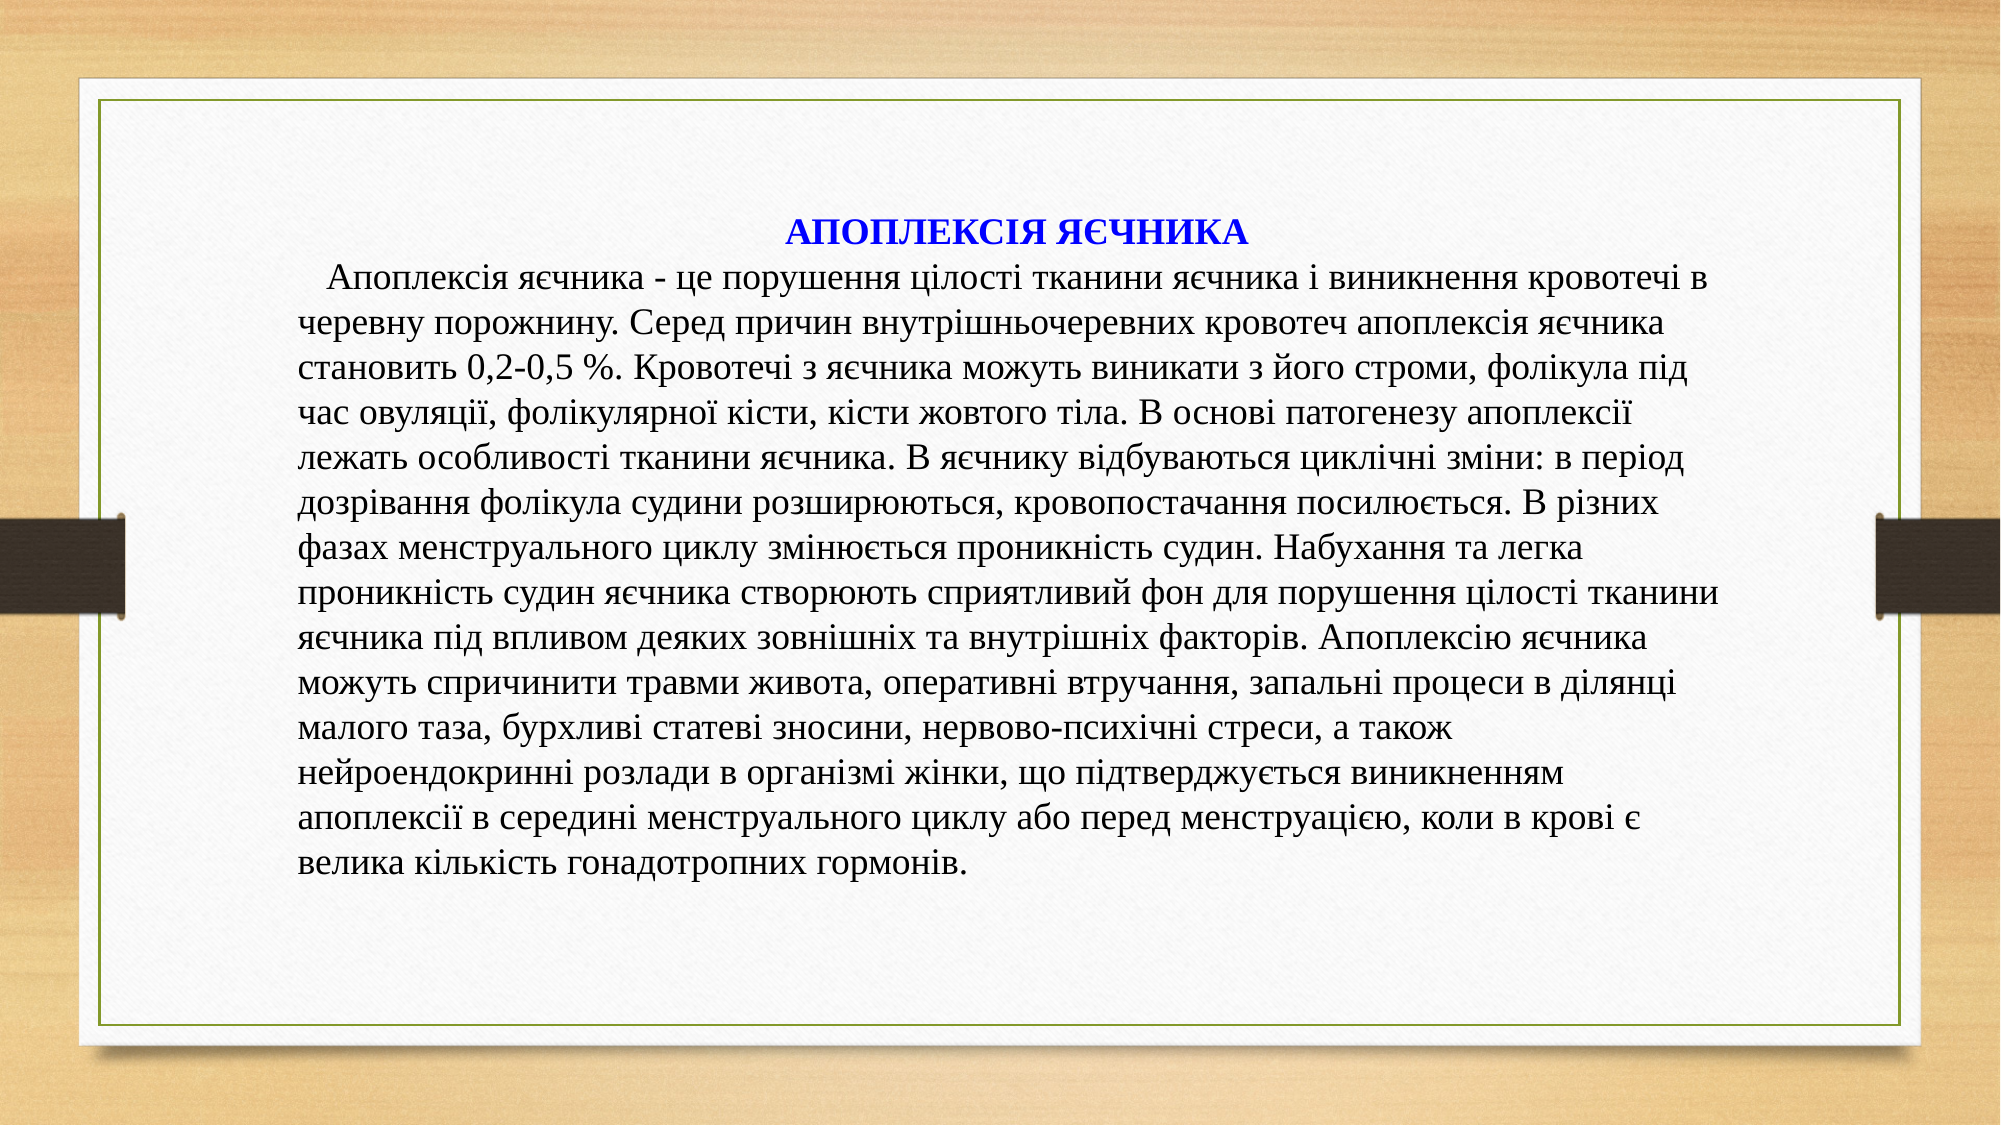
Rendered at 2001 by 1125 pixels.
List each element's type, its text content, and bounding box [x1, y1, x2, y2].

picture [0, 0, 2001, 1125]
text_box АПОПЛЕКСІЯ ЯЄЧНИКА Апоплексія яєчника - це порушення цілості тканини яєчника і виникнення кровотечі в черевну порожнину. Серед причин внутрішньочеревних кровотеч апоплексія яєчника становить 0,2-0,5 %. Кровотечі з яєчника можуть виникати з його строми, фолікула під час овуляції, фолікулярної кісти, кісти жовтого тіла. В основі патогенезу апоплексії лежать особливості тканини яєчника. В яєчнику відбуваються циклічні зміни: в період дозрівання фолікула судини розширюються, кровопостачання посилюється. В різних фазах менструального циклу змінюється проникність судин. Набухання та легка проникність судин яєчника створюють сприятливий фон для порушення цілості тканини яєчника під впливом деяких зовнішніх та внутрішніх факторів. Апоплексію яєчника можуть спричинити травми живота, оперативні втручання, запальні процеси в ділянці малого таза, бурхливі статеві зносини, нервово-психічні стреси, а також нейроендокринні розлади в організмі жінки, що підтверджується виникненням апоплексії в середині менструального циклу або перед менструацією, коли в крові є велика кількість гонадотропних гормонів. [282, 199, 1752, 935]
